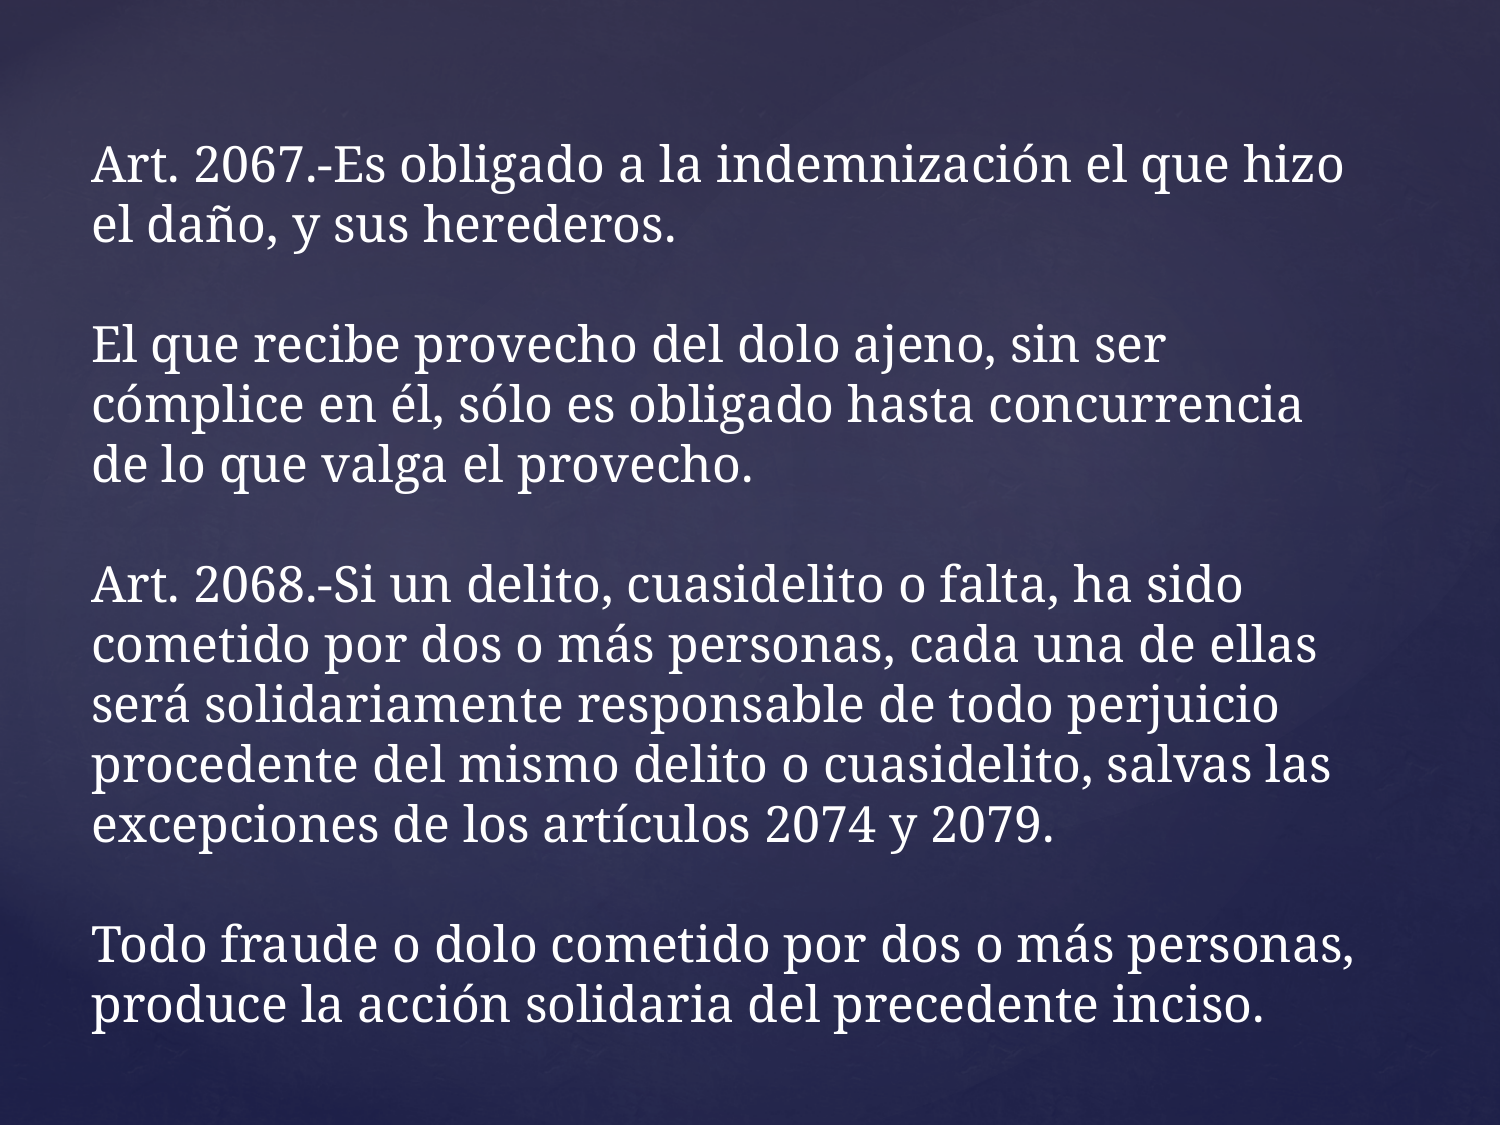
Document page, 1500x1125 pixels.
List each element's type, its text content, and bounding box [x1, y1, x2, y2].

text_box Art. 2067.-Es obligado a la indemnización el que hizo el daño, y sus herederos. El que recibe provecho del dolo ajeno, sin ser cómplice en él, sólo es obligado hasta concurrencia de lo que valga el provecho. Art. 2068.-Si un delito, cuasidelito o falta, ha sido cometido por dos o más personas, cada una de ellas será solidariamente responsable de todo perjuicio procedente del mismo delito o cuasidelito, salvas las excepciones de los artículos 2074 y 2079. Todo fraude o dolo cometido por dos o más personas, produce la acción solidaria del precedente inciso. [76, 125, 1388, 1041]
